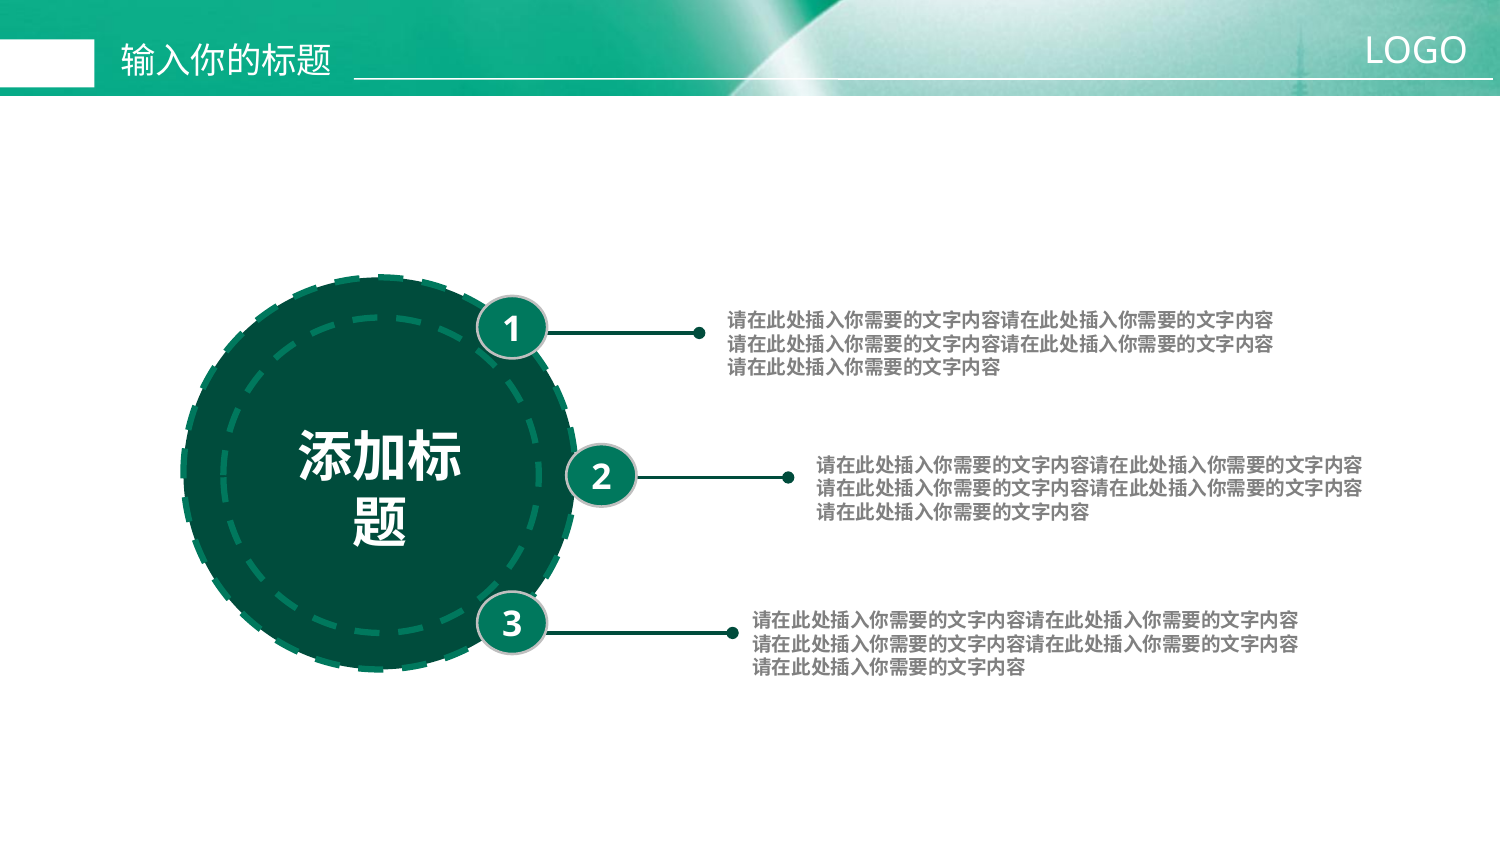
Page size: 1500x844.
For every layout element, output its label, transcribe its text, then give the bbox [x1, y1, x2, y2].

text_box 请在此处插入你需要的文字内容请在此处插入你需要的文字内容请在此处插入你需要的文字内容请在此处插入你需要的文字内容请在此处插入你需要的文字内容 [727, 308, 1283, 379]
text_box 请在此处插入你需要的文字内容请在此处插入你需要的文字内容请在此处插入你需要的文字内容请在此处插入你需要的文字内容请在此处插入你需要的文字内容 [752, 608, 1308, 679]
text_box 1 [475, 294, 549, 360]
text_box 3 [475, 590, 549, 656]
text_box [223, 317, 539, 633]
text_box 2 [564, 442, 638, 508]
text_box [183, 277, 575, 670]
text_box 请在此处插入你需要的文字内容请在此处插入你需要的文字内容请在此处插入你需要的文字内容请在此处插入你需要的文字内容请在此处插入你需要的文字内容 [816, 452, 1372, 524]
picture [0, 0, 1500, 96]
